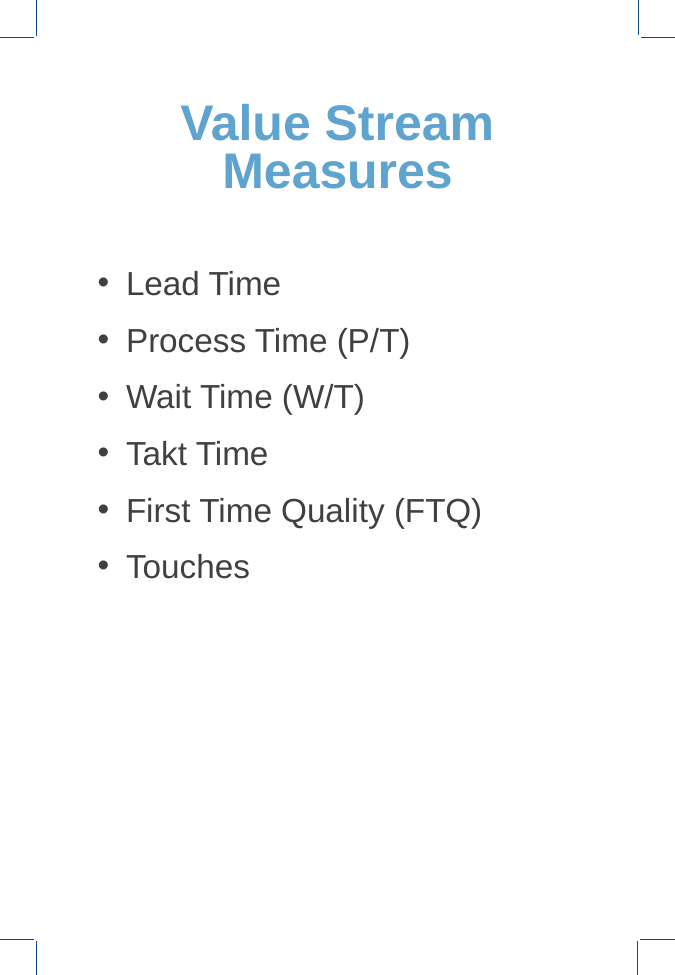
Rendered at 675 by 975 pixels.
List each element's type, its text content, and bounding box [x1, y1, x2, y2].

title Value Stream Measures [75, 100, 600, 198]
list Lead Time Process Time (P/T) Wait Time (W/T) Takt Time First Time Quality (FTQ) Touches [97, 262, 578, 909]
